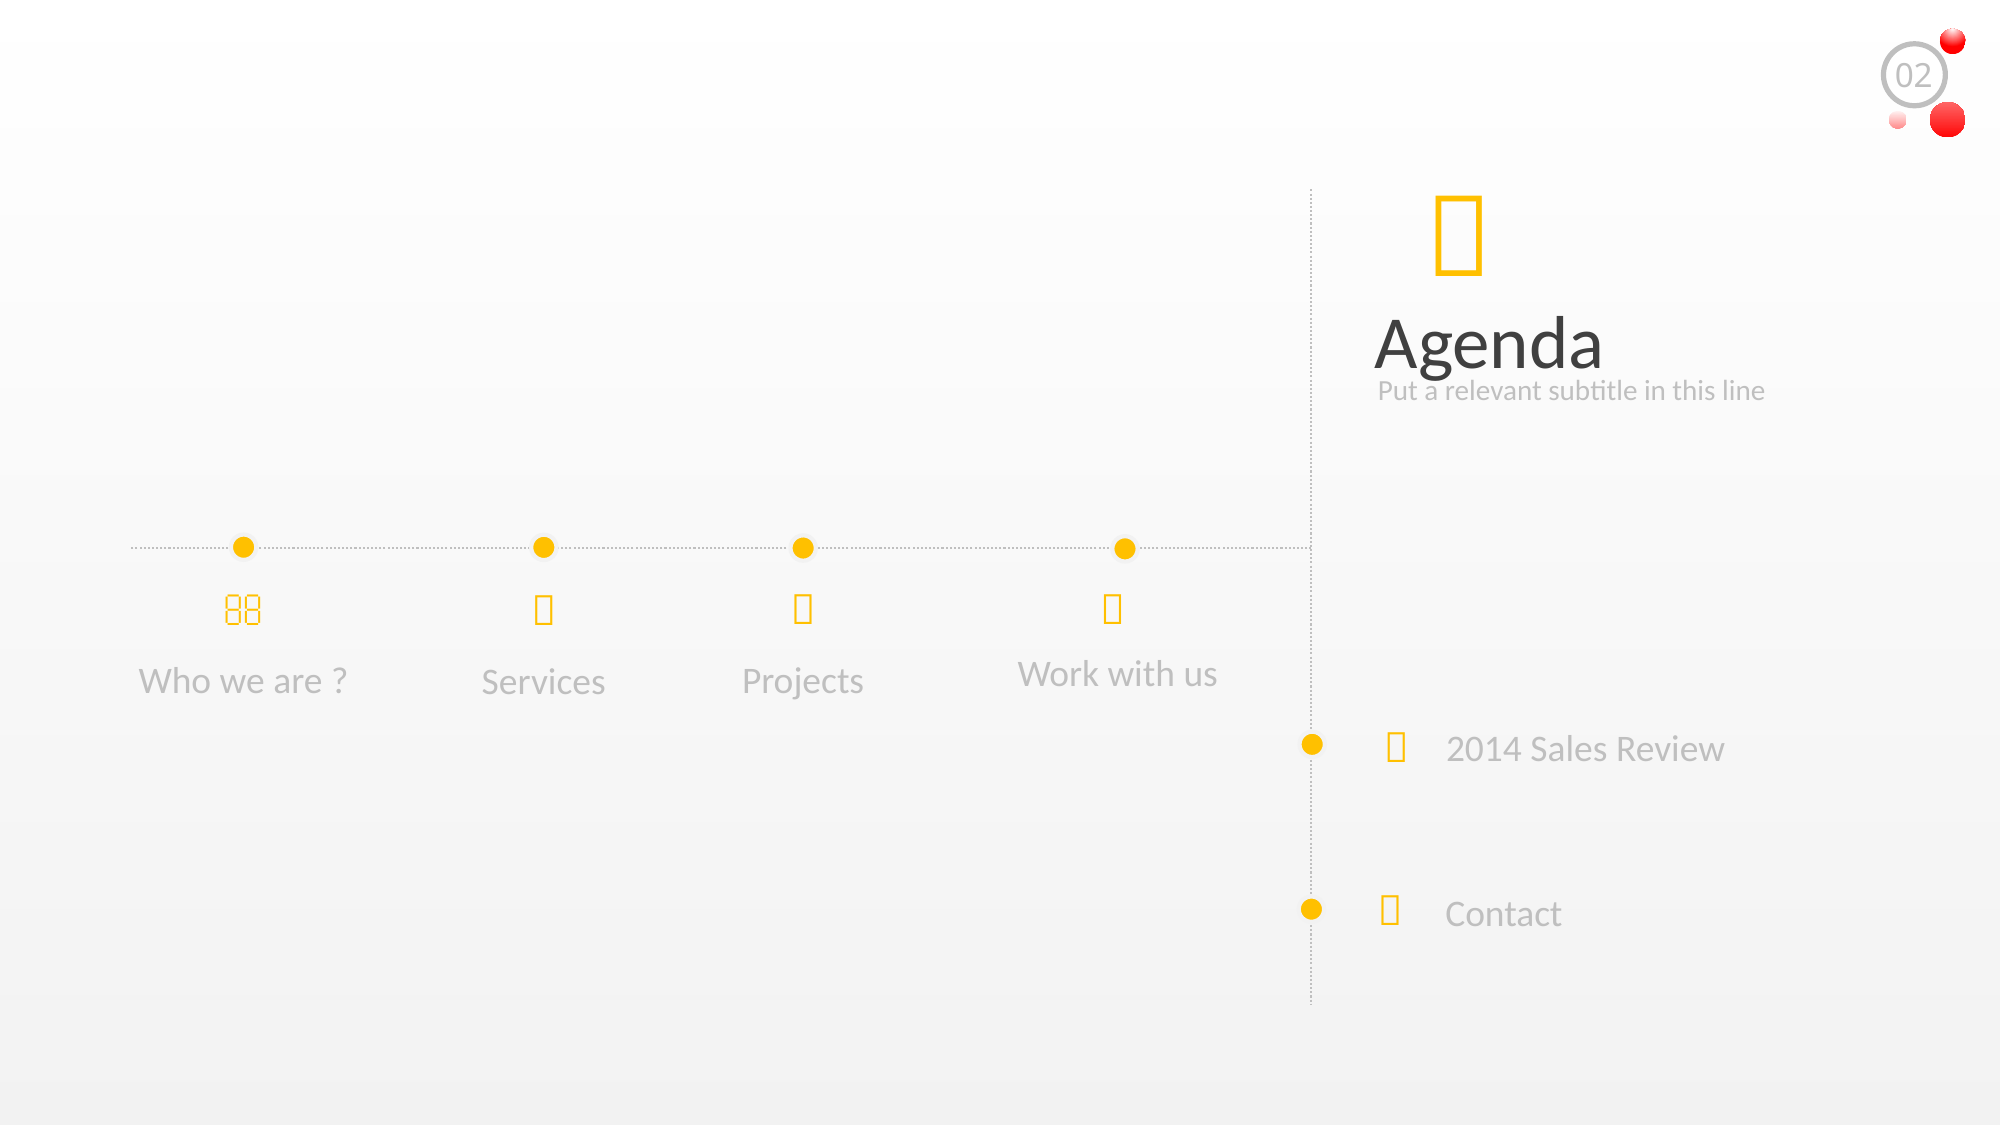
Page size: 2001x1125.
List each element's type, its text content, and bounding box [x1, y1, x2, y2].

text_box Work with us [1002, 641, 1234, 702]
text_box [1111, 548, 1139, 563]
text_box  [759, 575, 848, 640]
text_box  [1085, 575, 1174, 641]
text_box [1111, 535, 1139, 547]
text_box [1298, 730, 1311, 758]
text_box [1876, 28, 1966, 138]
text_box Put a relevant subtitle in this line [1362, 358, 1838, 419]
text_box  [499, 576, 588, 641]
text_box [789, 534, 817, 547]
text_box Who we are ? [73, 625, 414, 709]
text_box  [1352, 713, 1441, 778]
text_box [229, 533, 258, 547]
text_box Contact [1451, 881, 1578, 941]
text_box [1312, 730, 1326, 759]
text_box [530, 533, 558, 547]
text_box Projects [633, 625, 974, 709]
text_box  [198, 576, 287, 641]
text_box [789, 548, 817, 562]
text_box Agenda [1359, 285, 1803, 391]
text_box [1297, 895, 1311, 923]
text_box [530, 548, 558, 562]
text_box Services [373, 626, 714, 710]
text_box [229, 548, 258, 561]
text_box 2014 Sales Review [1441, 716, 1741, 777]
text_box [1312, 895, 1326, 923]
text_box  [1362, 876, 1451, 942]
text_box  [1352, 157, 1508, 307]
